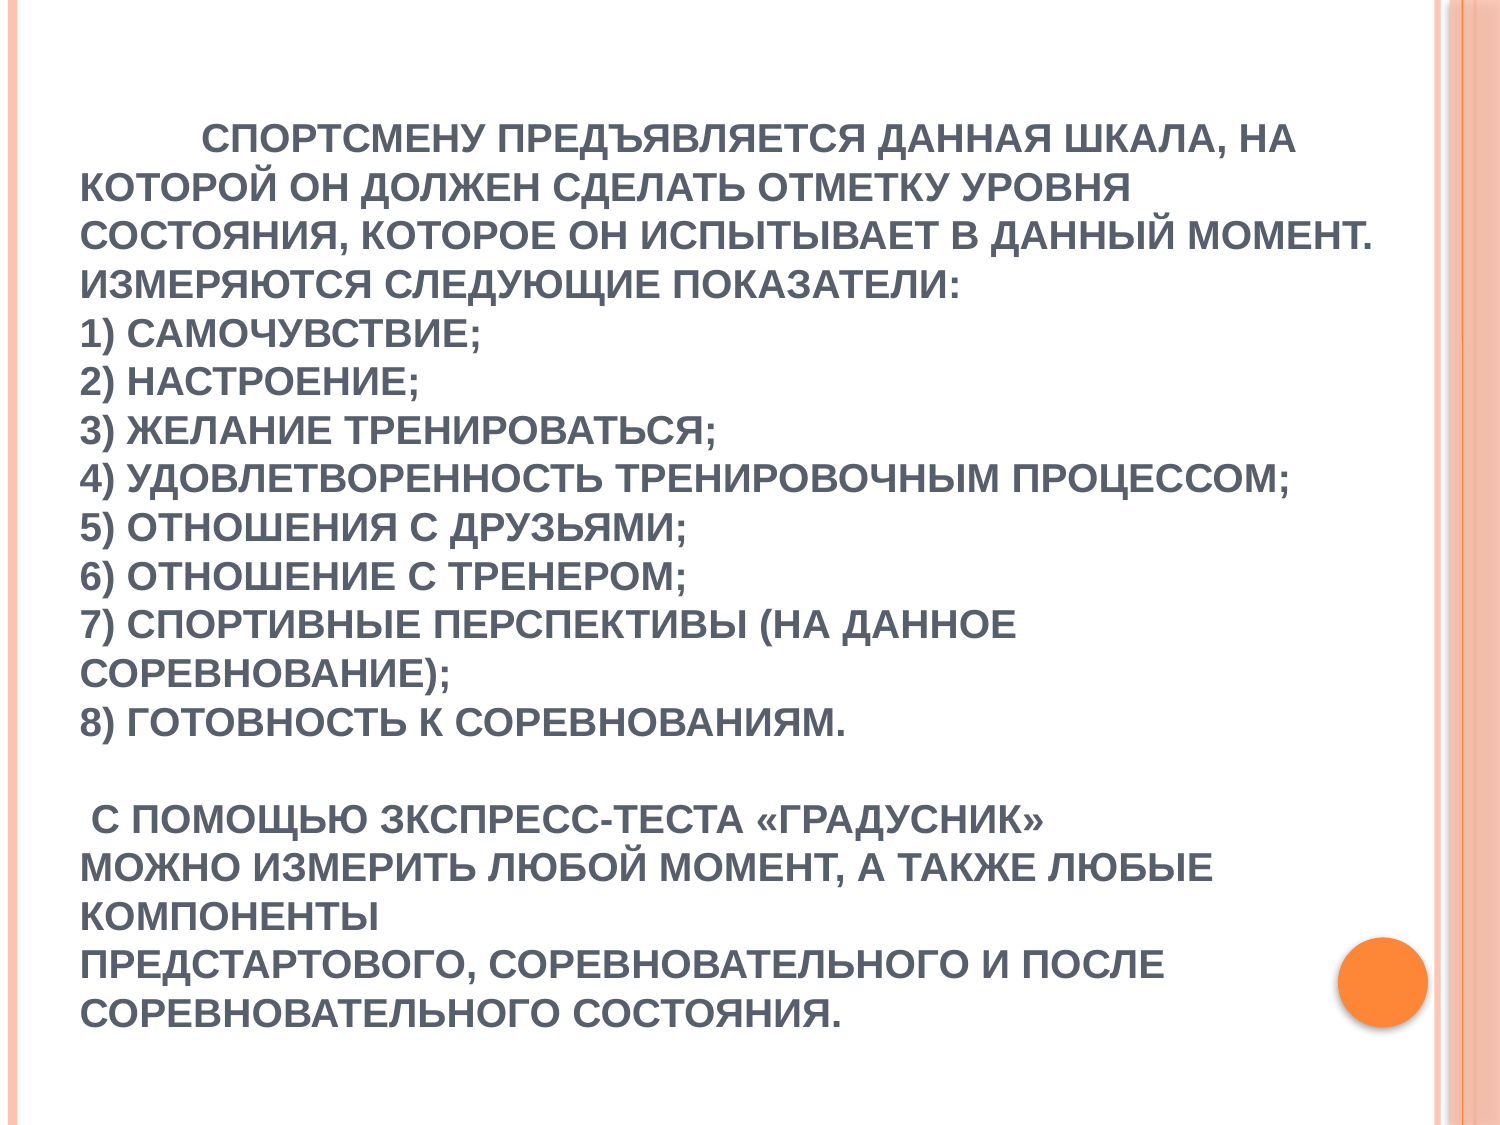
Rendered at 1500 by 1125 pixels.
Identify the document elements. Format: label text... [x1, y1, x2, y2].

title Спортсмену предъявляется данная шкала, на которой он должен сделать отметку уровня состояния, которое он испытывает в данный момент. Измеряются следующие показатели: 1) самочувствие; 2) настроение; 3) желание тренироваться; 4) удовлетворенность тренировочным процессом; 5) отношения с друзьями; 6) отношение с тренером; 7) спортивные перспективы (на данное соревнование); 8) готовность к соревнованиям. С помощью зкспресс-теста «Градусник» можно измерить любой момент, а также любые компоненты предстартового, соревновательного и после соревновательного состояния. [64, 101, 1415, 1092]
